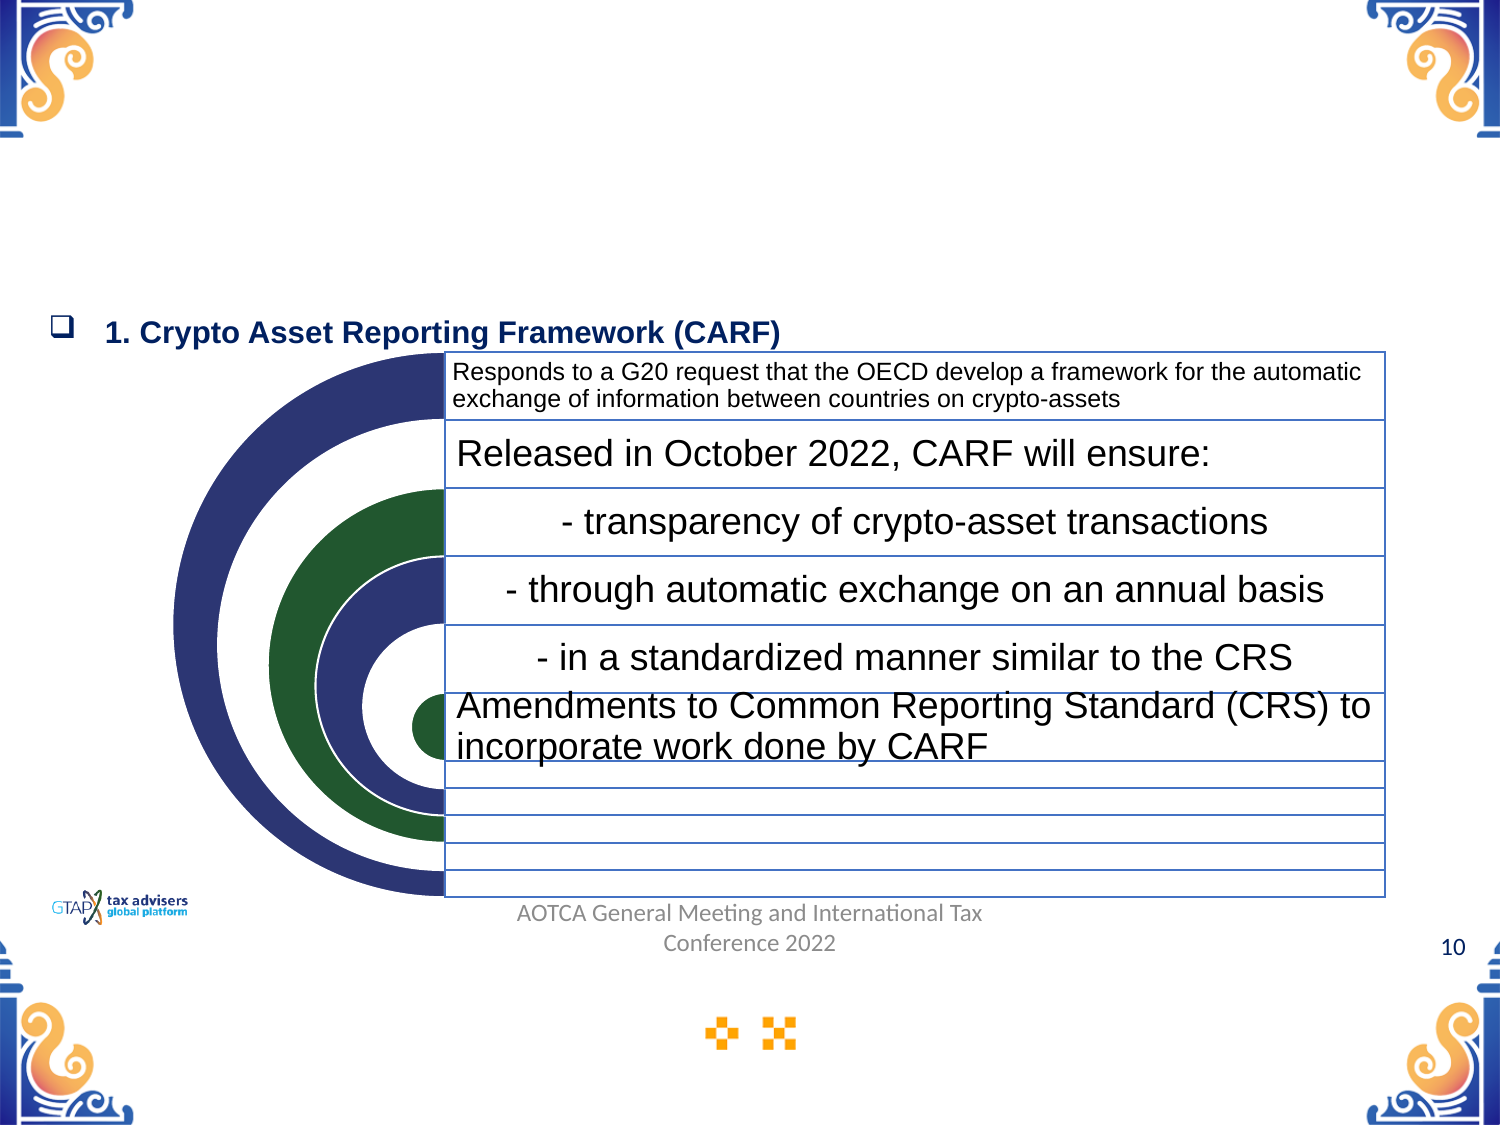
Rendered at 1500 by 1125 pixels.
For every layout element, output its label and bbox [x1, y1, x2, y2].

text_box [172, 351, 1385, 898]
picture [0, 0, 1500, 1125]
